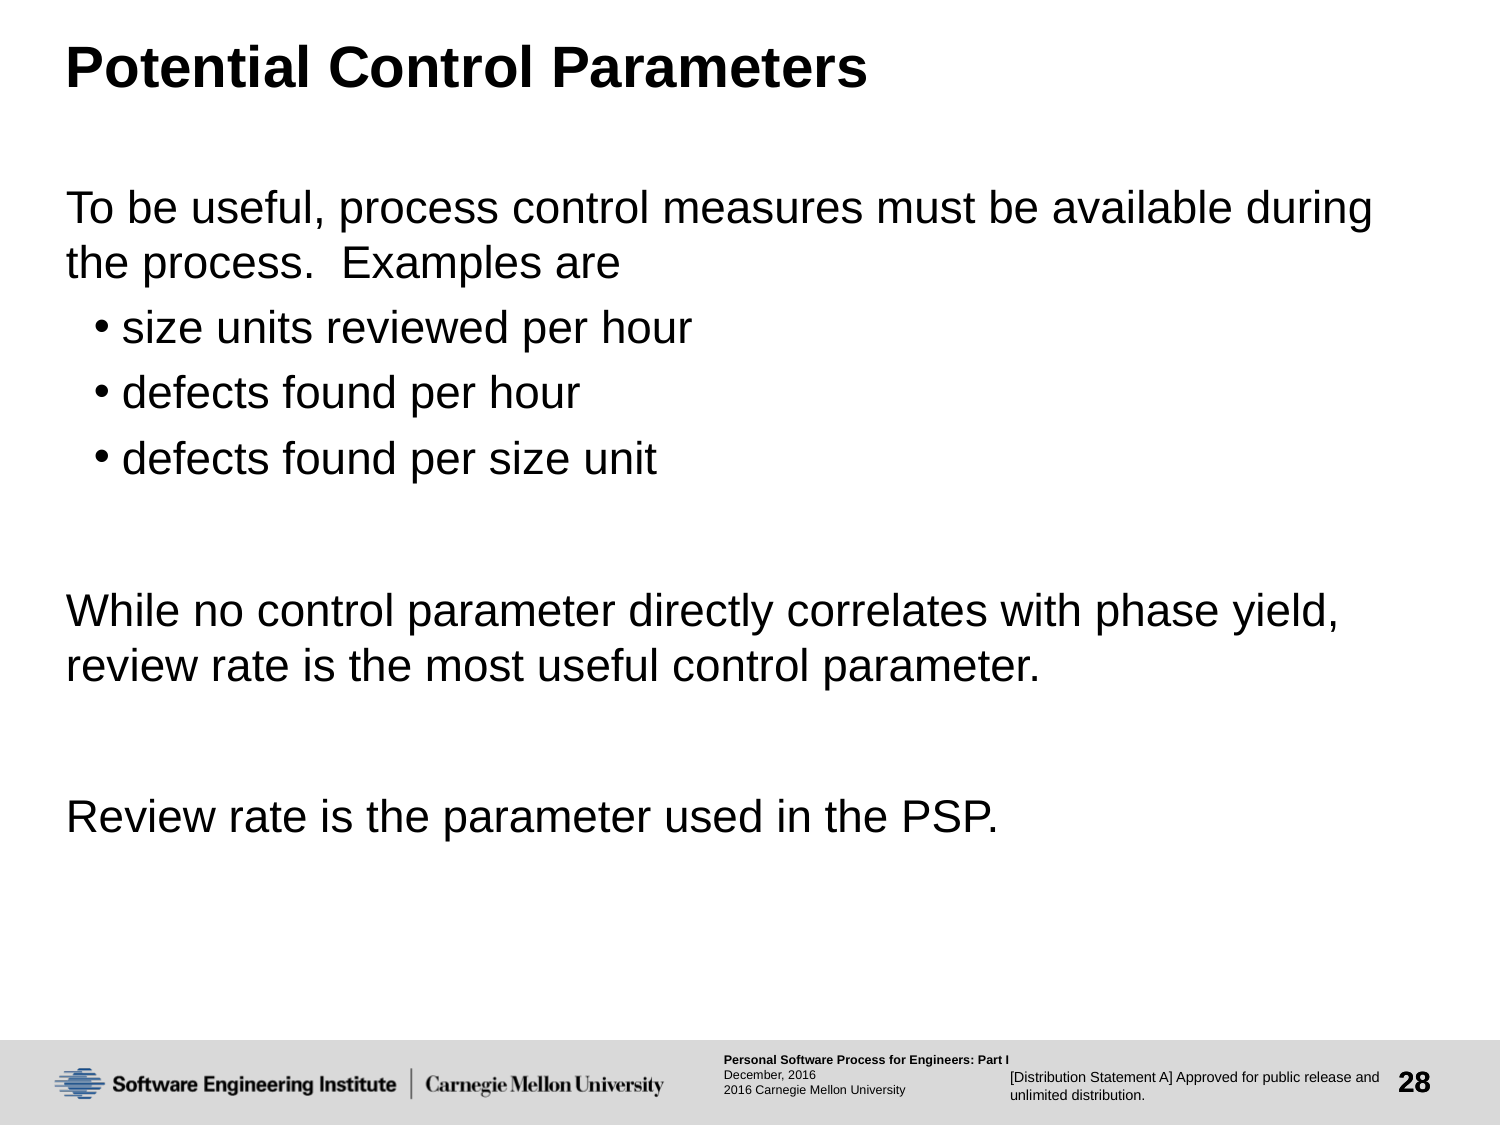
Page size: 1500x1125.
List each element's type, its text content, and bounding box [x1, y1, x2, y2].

list To be useful, process control measures must be available during the process. Examples are size units reviewed per hour defects found per hour defects found per size unit While no control parameter directly correlates with phase yield, review rate is the most useful control parameter. Review rate is the parameter used in the PSP. [65, 177, 1431, 1000]
picture [46, 1061, 673, 1104]
title Potential Control Parameters [65, 37, 1313, 148]
